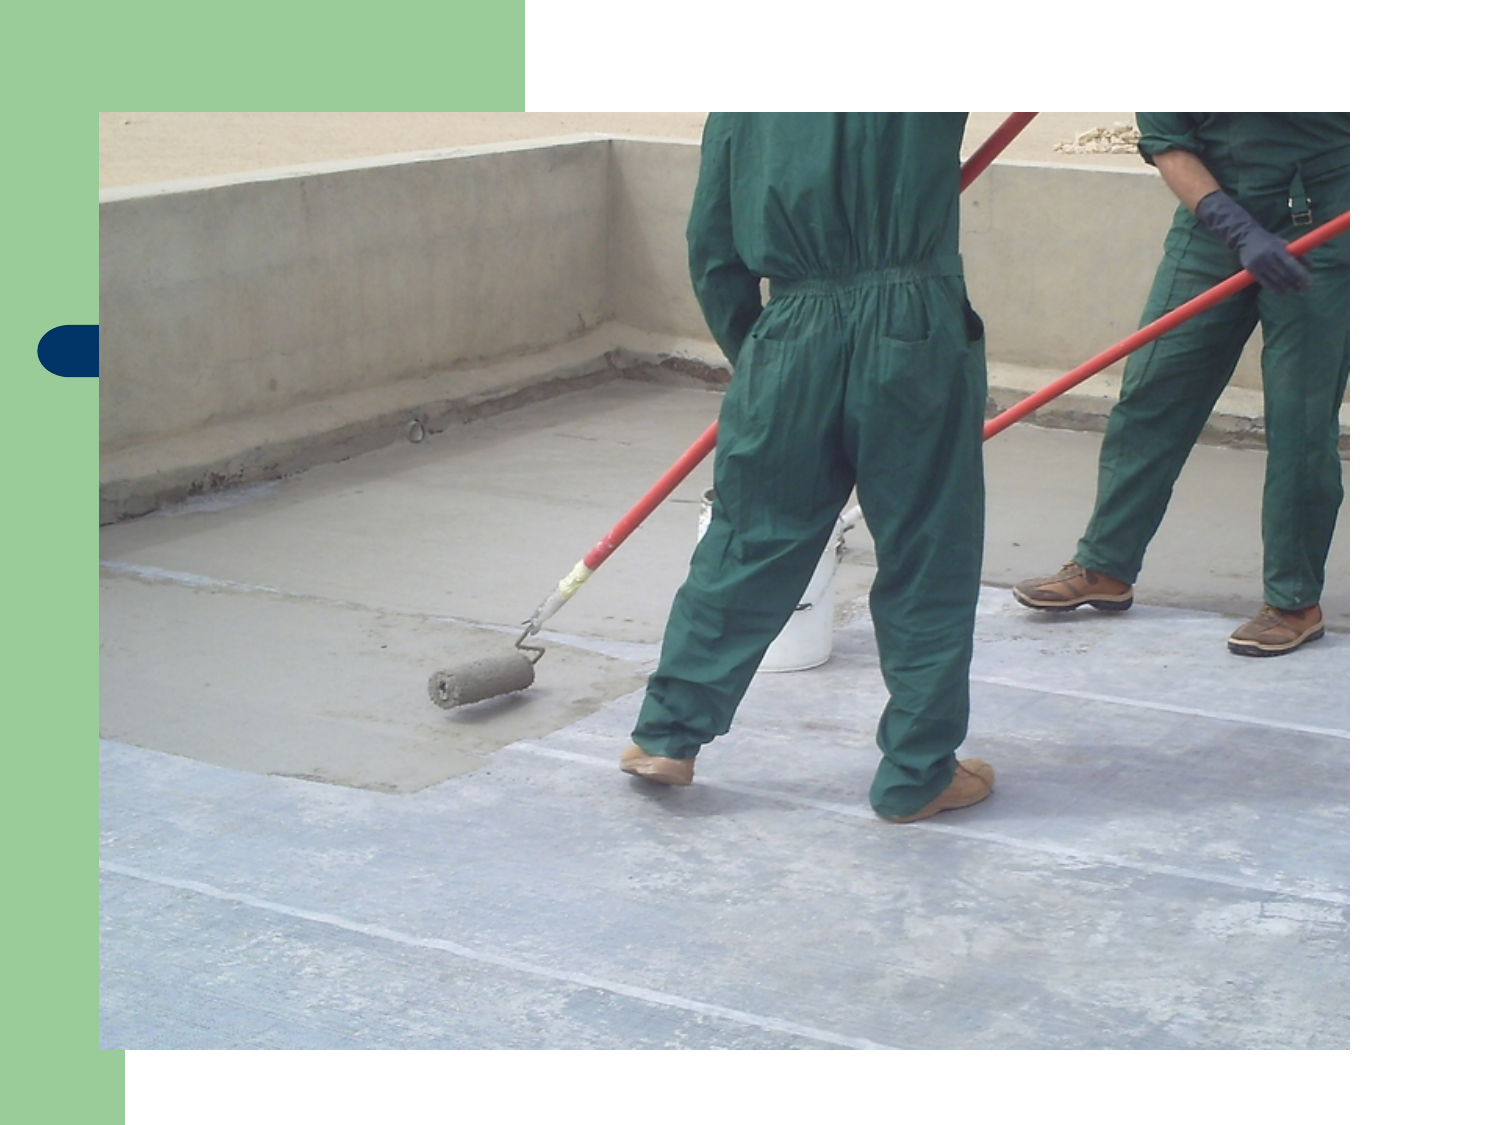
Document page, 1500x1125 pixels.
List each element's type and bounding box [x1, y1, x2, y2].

picture [99, 112, 1350, 1050]
